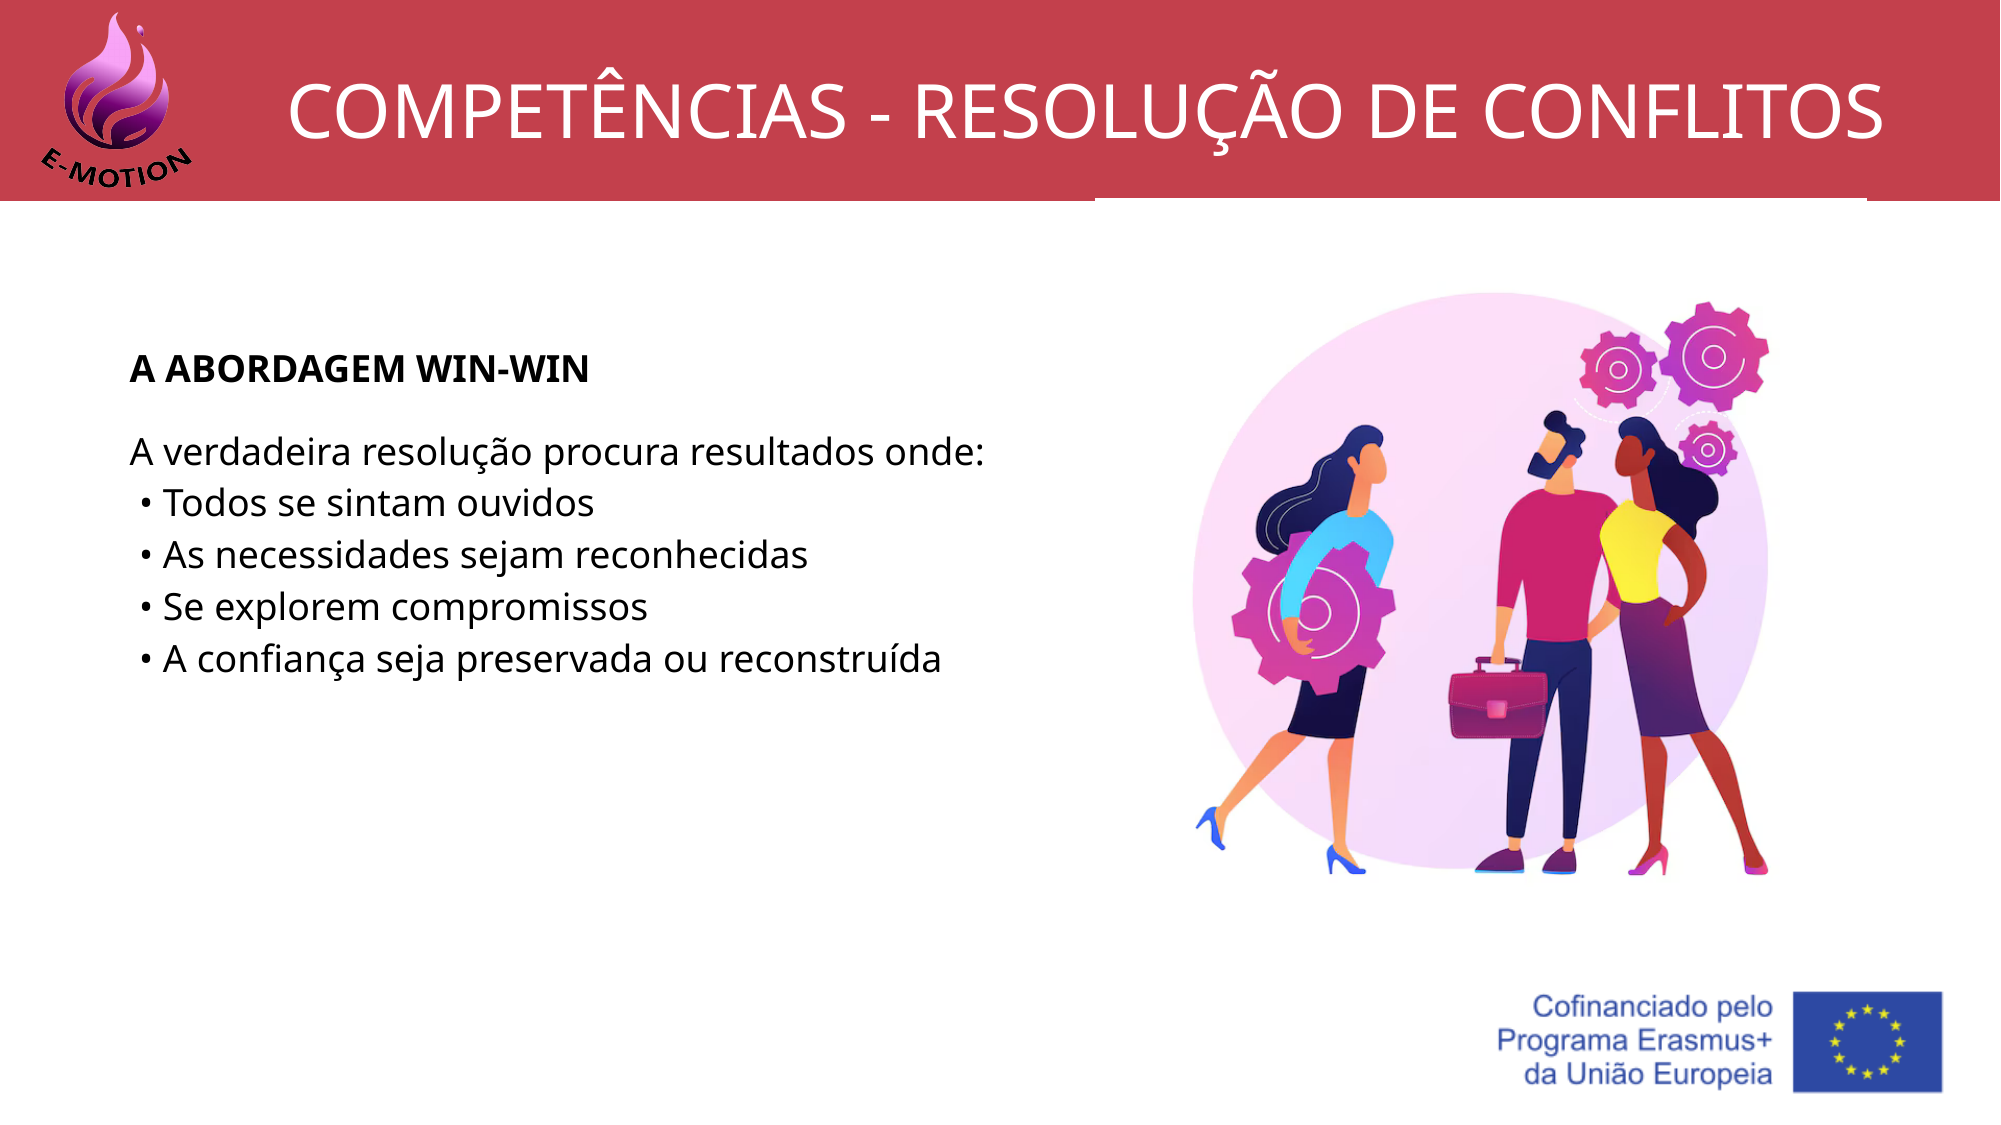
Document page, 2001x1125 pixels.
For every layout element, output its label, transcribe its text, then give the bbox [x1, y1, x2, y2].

picture [1095, 198, 2000, 1125]
text_box COMPETÊNCIAS - RESOLUÇÃO DE CONFLITOS [257, 56, 1903, 198]
text_box A ABORDAGEM WIN-WIN A verdadeira resolução procura resultados onde: • Todos se sintam ouvidos • As necessidades sejam reconhecidas • Se explorem compromissos • A confiança seja preservada ou reconstruída [114, 330, 1089, 764]
picture [0, 0, 253, 247]
